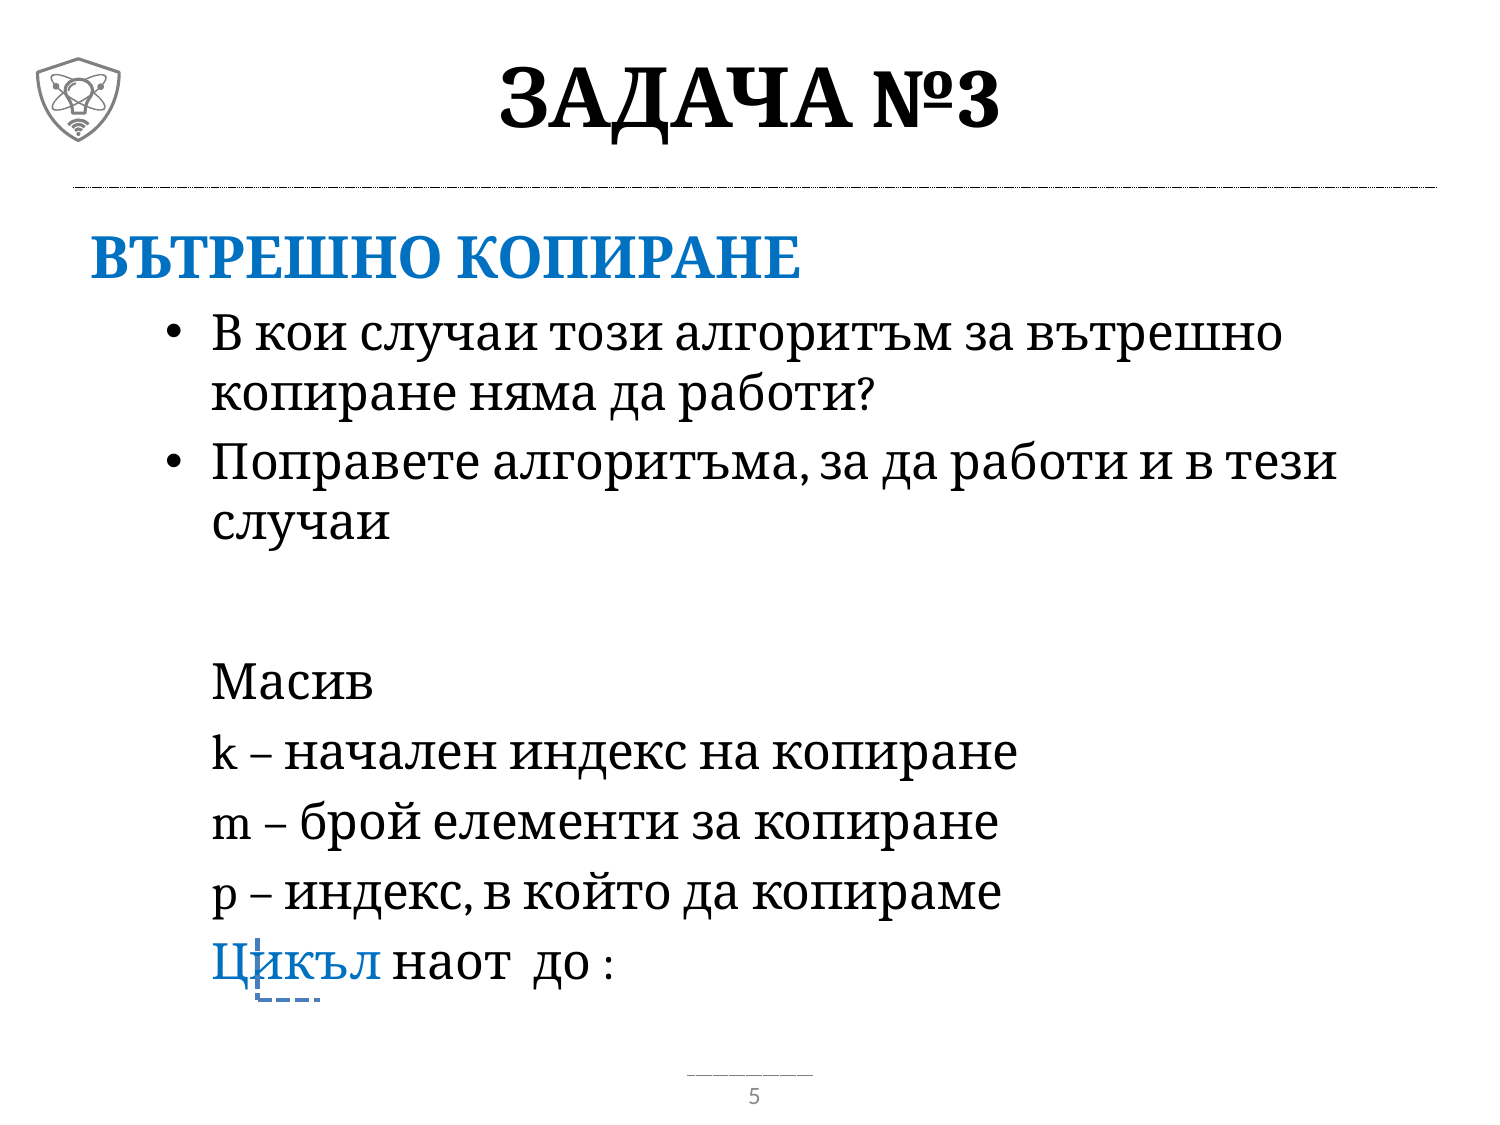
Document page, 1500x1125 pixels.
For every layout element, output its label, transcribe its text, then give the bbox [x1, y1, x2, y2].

slide_number 5 [579, 1065, 930, 1125]
title Задача №3 [0, 0, 1500, 188]
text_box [257, 937, 321, 1001]
